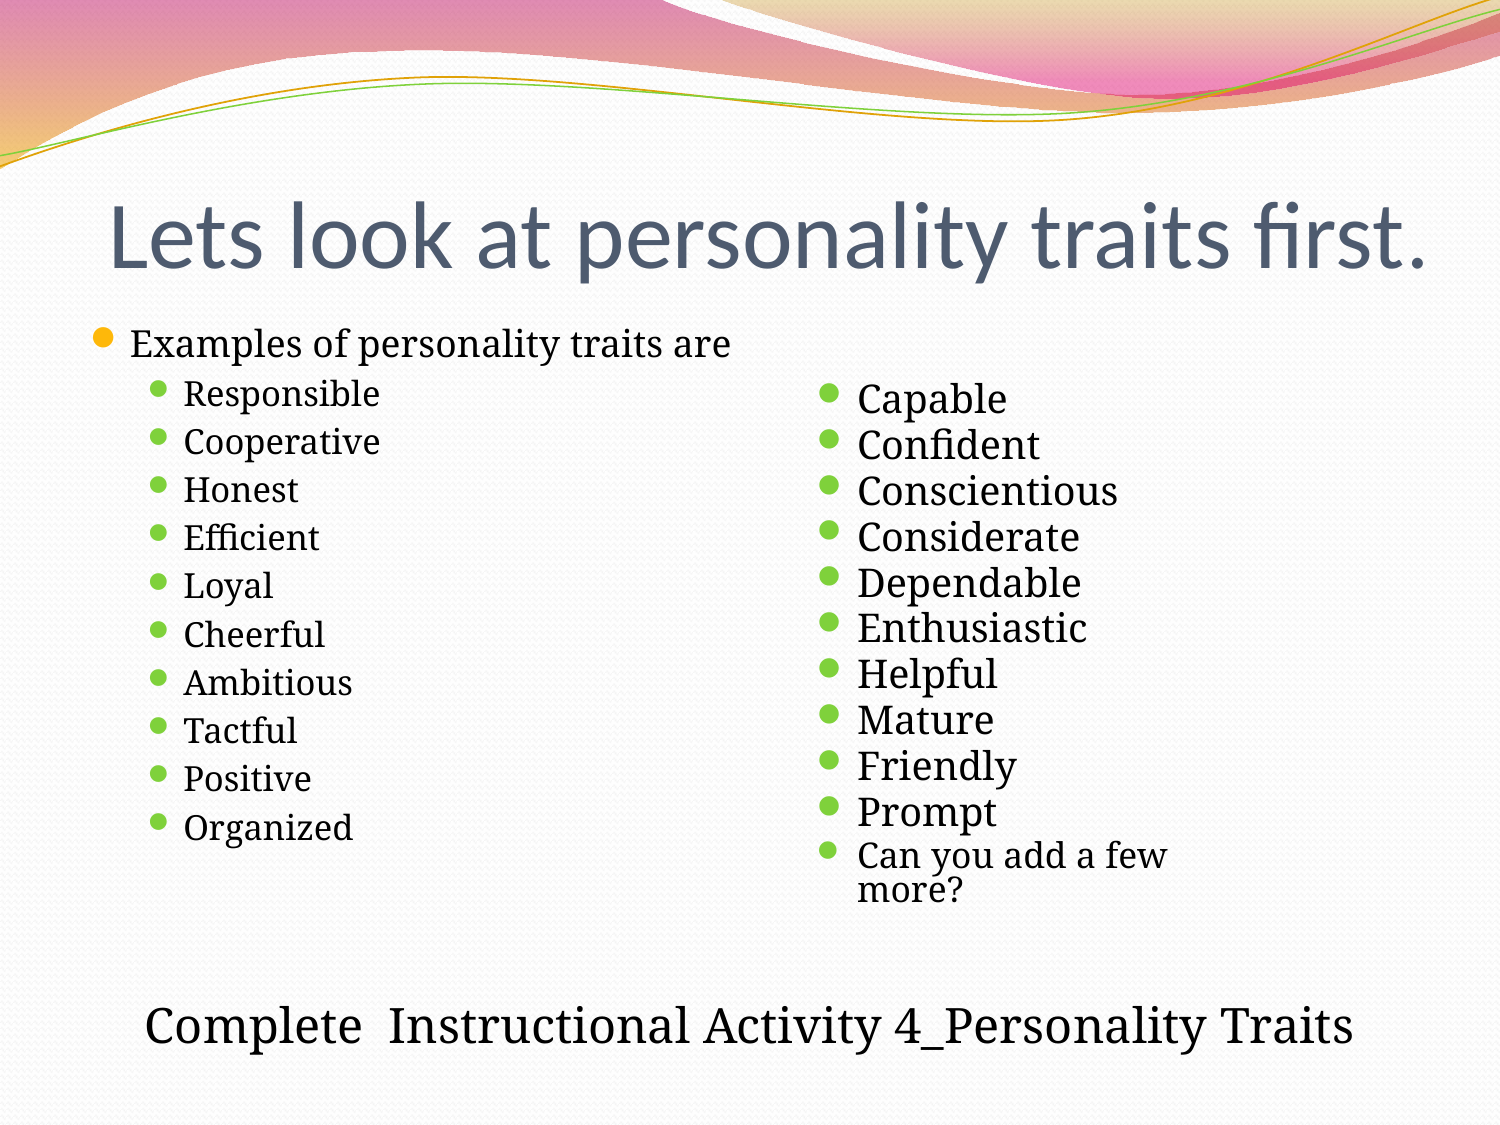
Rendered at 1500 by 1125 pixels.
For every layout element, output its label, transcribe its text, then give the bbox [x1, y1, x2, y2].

list Examples of personality traits are Responsible Cooperative Honest Efficient Loyal Cheerful Ambitious Tactful Positive Organized Complete Instructional Activity 4_Personality Traits [74, 312, 1426, 1071]
title Lets look at personality traits first. [62, 74, 1476, 288]
text_box Capable Confident Conscientious Considerate Dependable Enthusiastic Helpful Mature Friendly Prompt Can you add a few more? [737, 375, 1200, 917]
